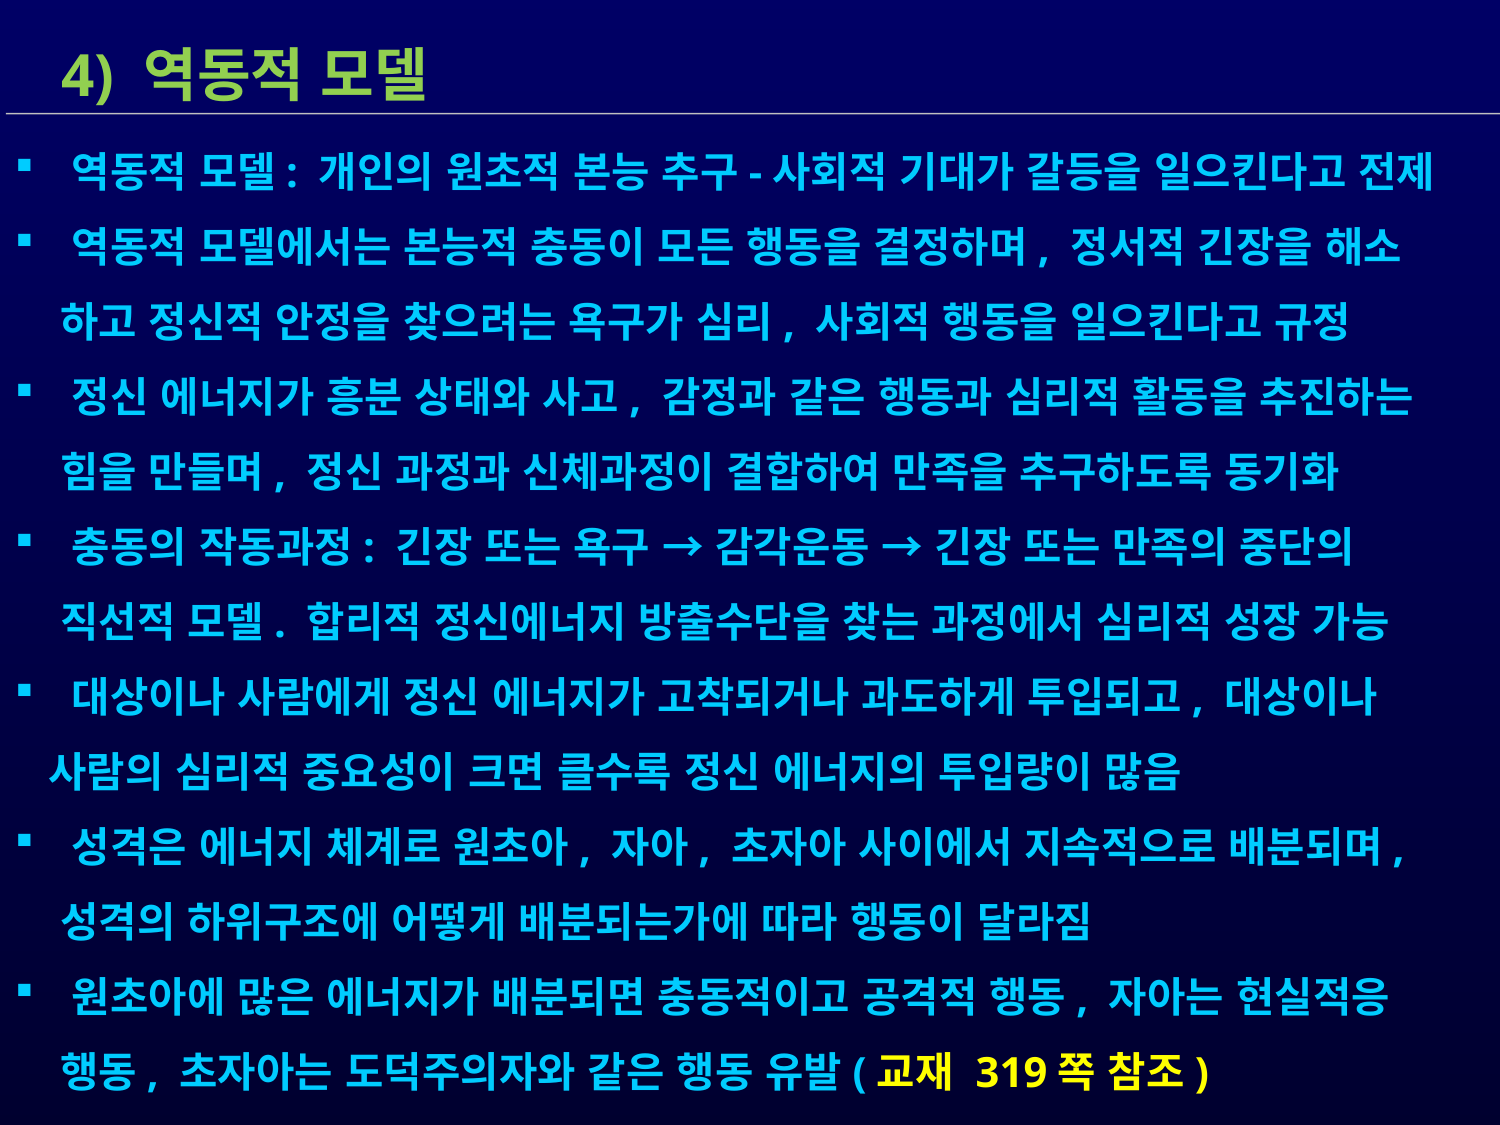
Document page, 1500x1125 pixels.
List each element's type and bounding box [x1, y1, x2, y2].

text_box [0, 30, 1500, 1114]
